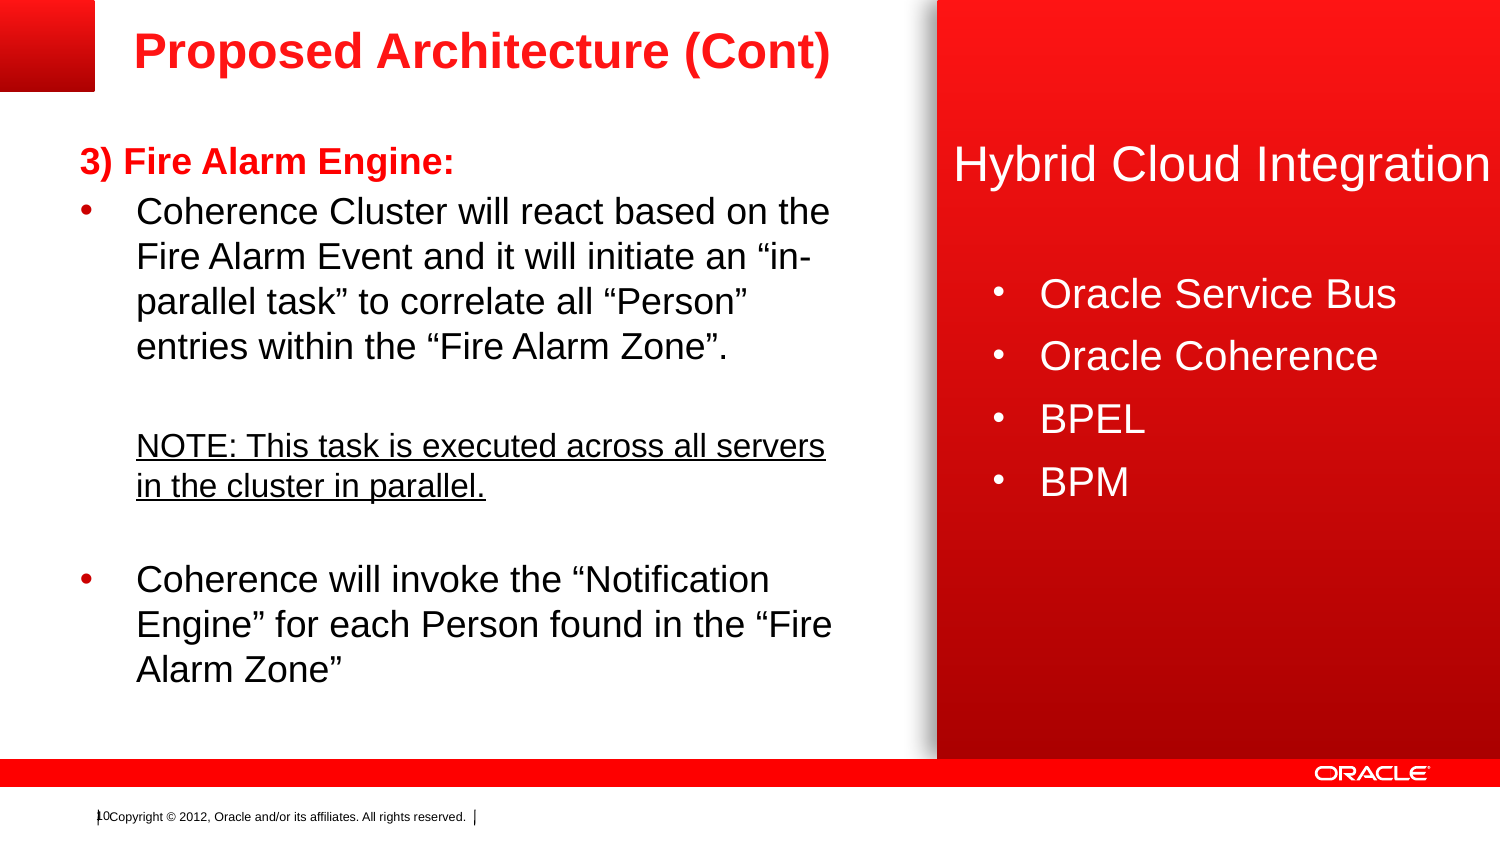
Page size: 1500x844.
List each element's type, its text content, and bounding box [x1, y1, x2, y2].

text_box Hybrid Cloud Integration Oracle Service Bus Oracle Coherence BPEL BPM [953, 131, 1500, 472]
text_box Proposed Architecture (Cont) [118, 20, 895, 103]
picture [0, 759, 1500, 787]
text_box 3) Fire Alarm Engine: Coherence Cluster will react based on the Fire Alarm Event and it will initiate an “in-parallel task” to correlate all “Person” entries within the “Fire Alarm Zone”. NOTE: This task is executed across all servers in the cluster in parallel. Coherence will invoke the “Notification Engine” for each Person found in the “Fire Alarm Zone” [65, 129, 868, 668]
